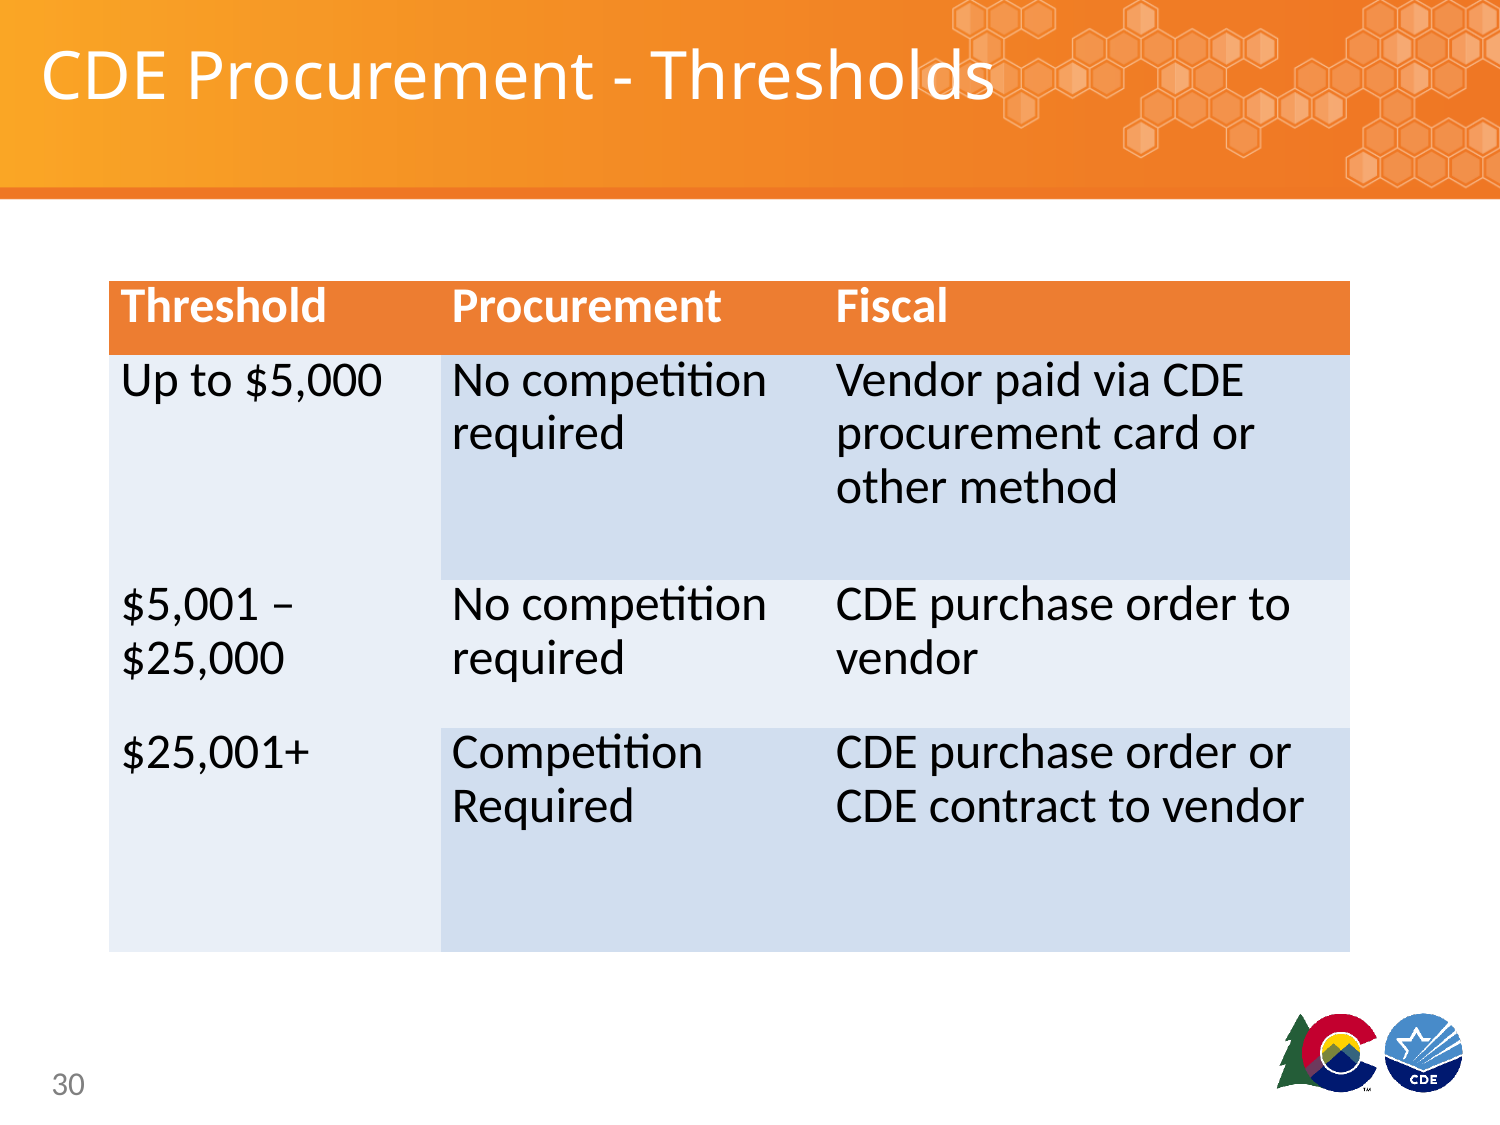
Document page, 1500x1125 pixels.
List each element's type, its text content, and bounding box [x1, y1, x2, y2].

slide_number 30 [36, 1054, 375, 1115]
picture [0, 0, 1500, 200]
table_cell No competition required [441, 355, 825, 580]
table_header Fiscal [825, 281, 1350, 355]
table_cell Competition Required [441, 728, 825, 952]
table_cell $5,001 – $25,000 [109, 580, 441, 728]
title CDE Procurement - Thresholds [40, 41, 1038, 166]
table_cell No competition required [441, 580, 825, 728]
table_header Procurement [441, 281, 825, 355]
table_cell CDE purchase order or CDE contract to vendor [825, 728, 1350, 952]
table_cell Up to $5,000 [109, 355, 441, 580]
table_cell Vendor paid via CDE procurement card or other method [825, 355, 1350, 580]
picture [1275, 1012, 1463, 1093]
table_header Threshold [109, 281, 441, 355]
table_cell $25,001+ [109, 728, 441, 952]
table_cell CDE purchase order to vendor [825, 580, 1350, 728]
